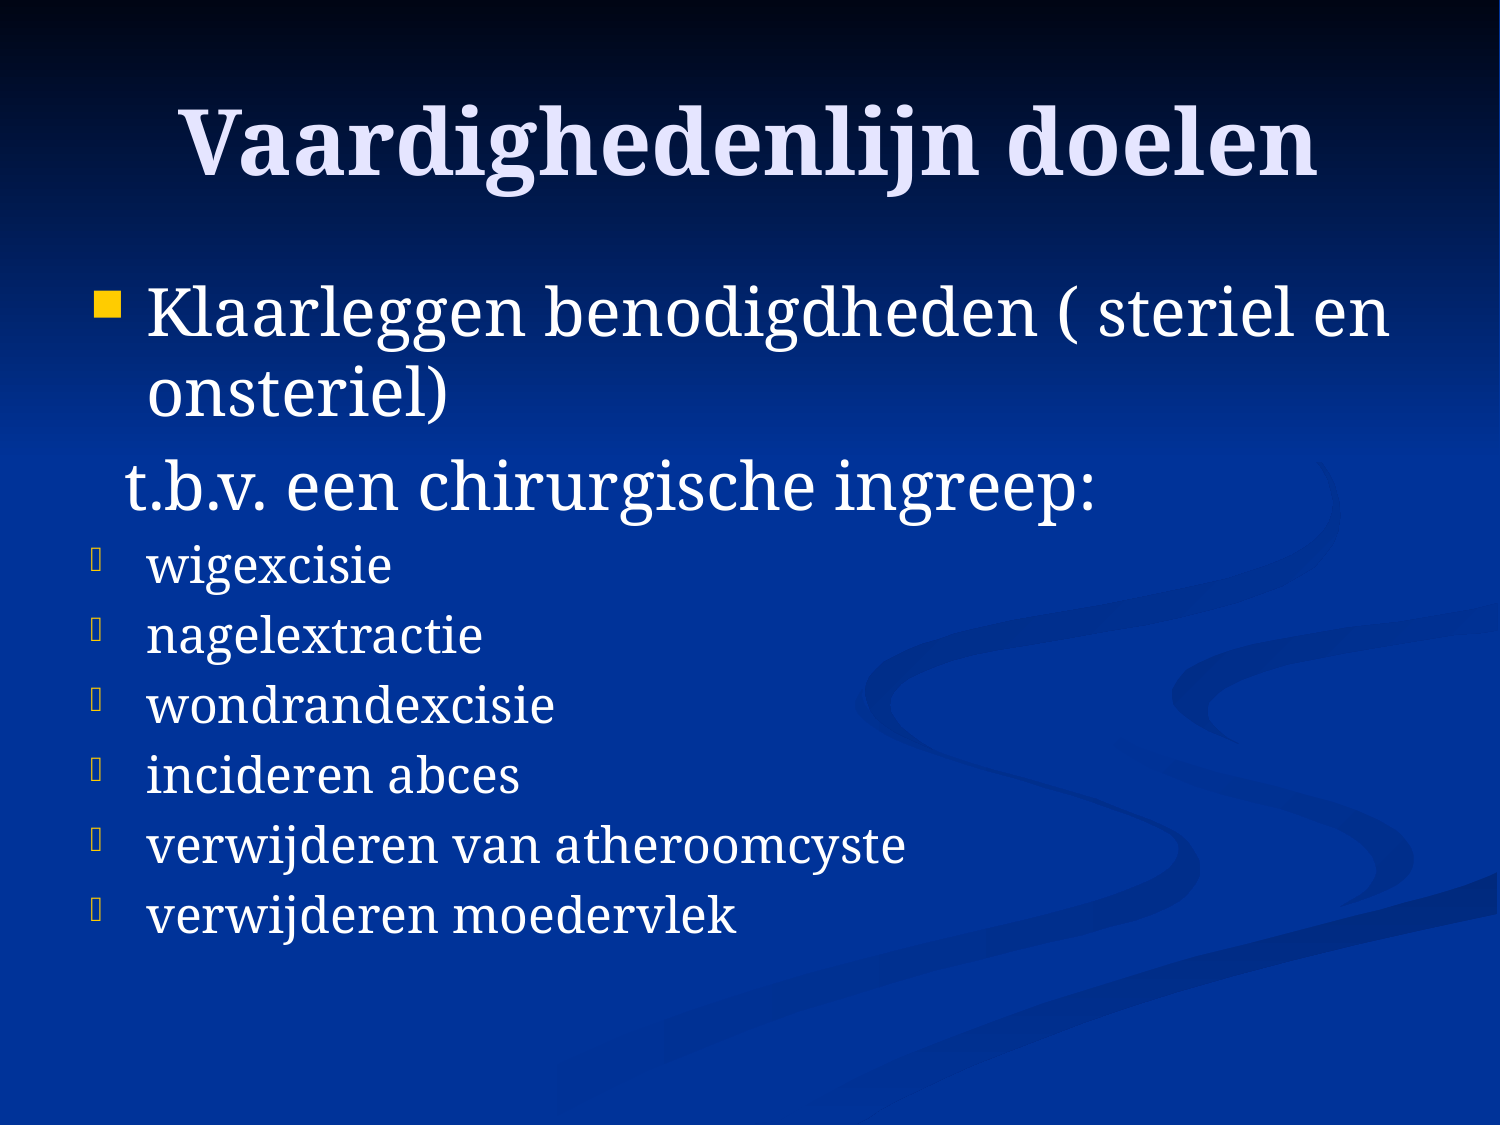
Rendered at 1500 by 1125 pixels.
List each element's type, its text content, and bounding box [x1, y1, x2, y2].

title Vaardighedenlijn doelen [74, 44, 1426, 233]
list Klaarleggen benodigdheden ( steriel en onsteriel) t.b.v. een chirurgische ingreep: wigexcisie nagelextractie wondrandexcisie incideren abces verwijderen van atheroomcyste verwijderen moedervlek [74, 262, 1426, 1006]
